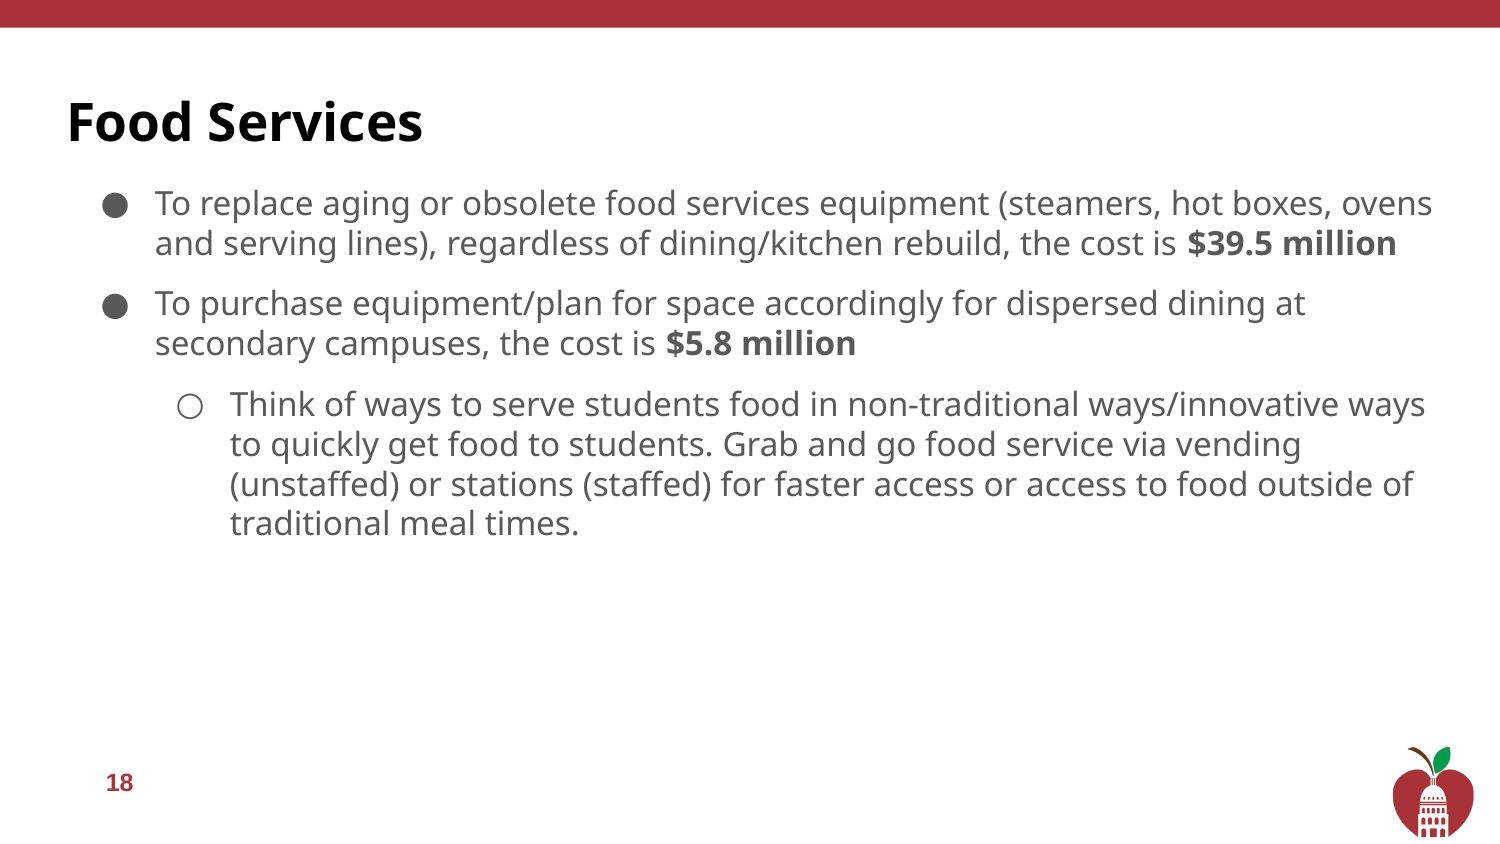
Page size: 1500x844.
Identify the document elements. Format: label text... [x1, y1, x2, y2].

text_box [0, 0, 1500, 28]
picture [1385, 744, 1481, 839]
list To replace aging or obsolete food services equipment (steamers, hot boxes, ovens and serving lines), regardless of dining/kitchen rebuild, the cost is $39.5 million To purchase equipment/plan for space accordingly for dispersed dining at secondary campuses, the cost is $5.8 million Think of ways to serve students food in non-traditional ways/innovative ways to quickly get food to students. Grab and go food service via vending (unstaffed) or stations (staffed) for faster access or access to food outside of traditional meal times. [64, 166, 1463, 758]
slide_number ‹#› [58, 749, 149, 814]
title Food Services [51, 72, 1449, 167]
